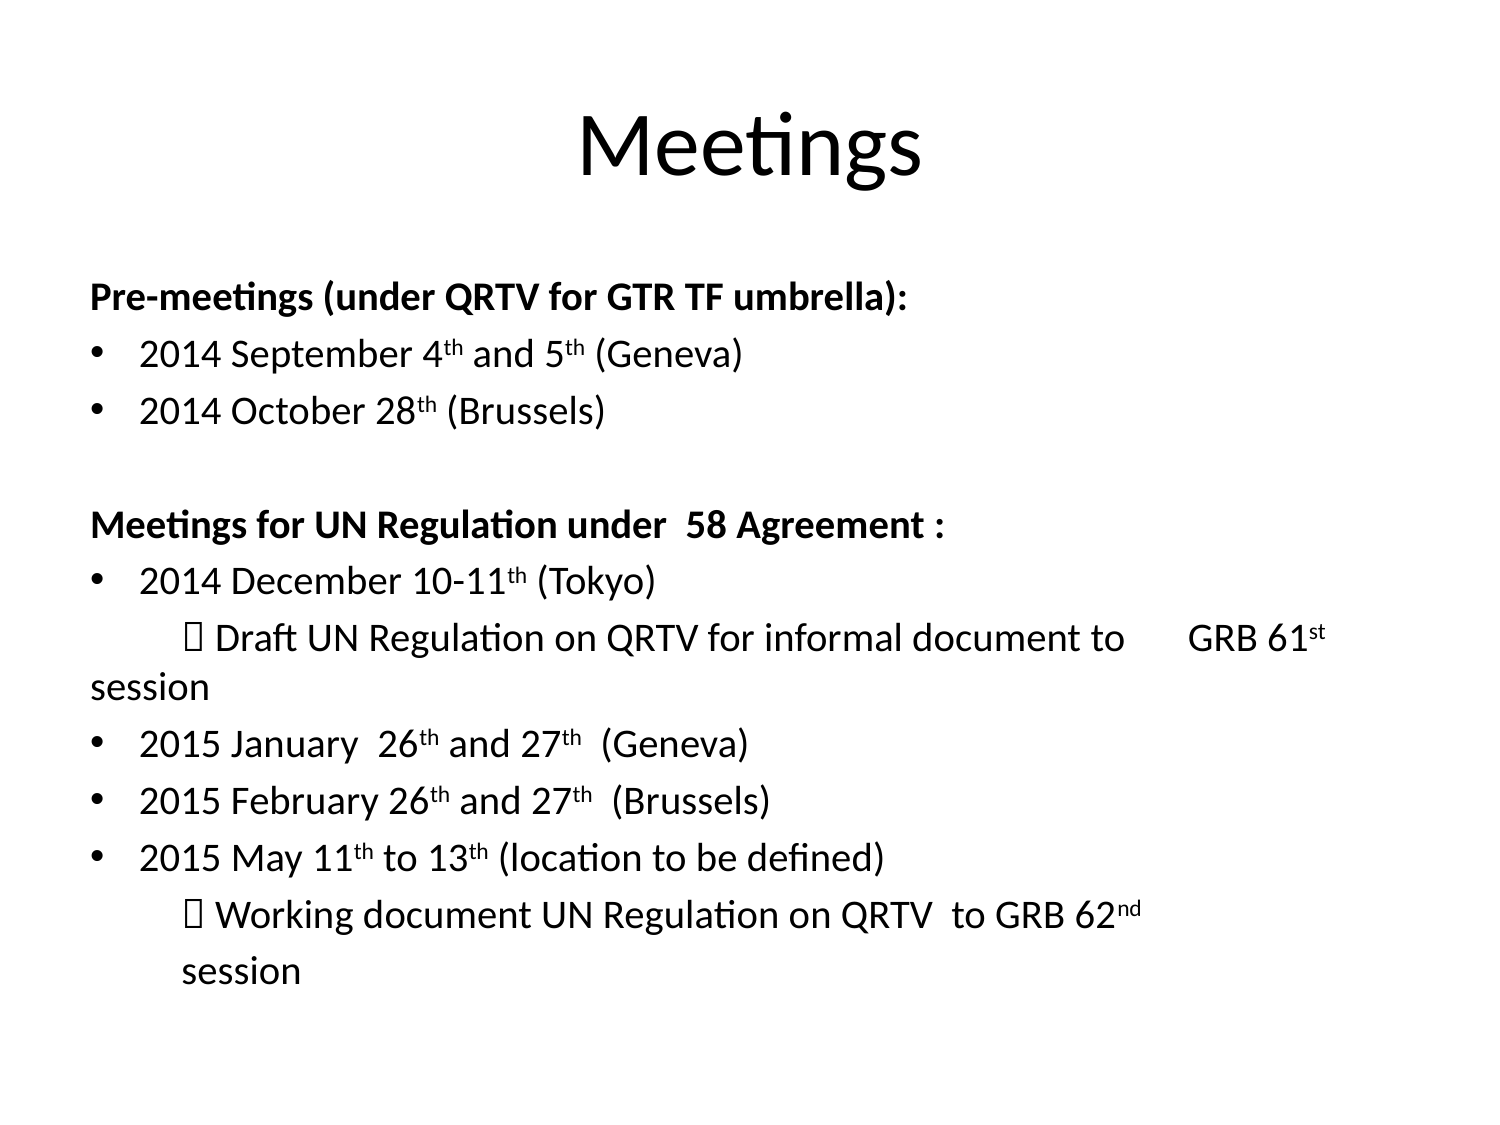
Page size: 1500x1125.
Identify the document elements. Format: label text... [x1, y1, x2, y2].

list Pre-meetings (under QRTV for GTR TF umbrella): 2014 September 4th and 5th (Geneva) 2014 October 28th (Brussels) Meetings for UN Regulation under 58 Agreement : 2014 December 10-11th (Tokyo)  Draft UN Regulation on QRTV for informal document to GRB 61st session 2015 January 26th and 27th (Geneva) 2015 February 26th and 27th (Brussels) 2015 May 11th to 13th (location to be defined)  Working document UN Regulation on QRTV to GRB 62nd session [75, 262, 1425, 1005]
title Meetings [75, 45, 1425, 233]
